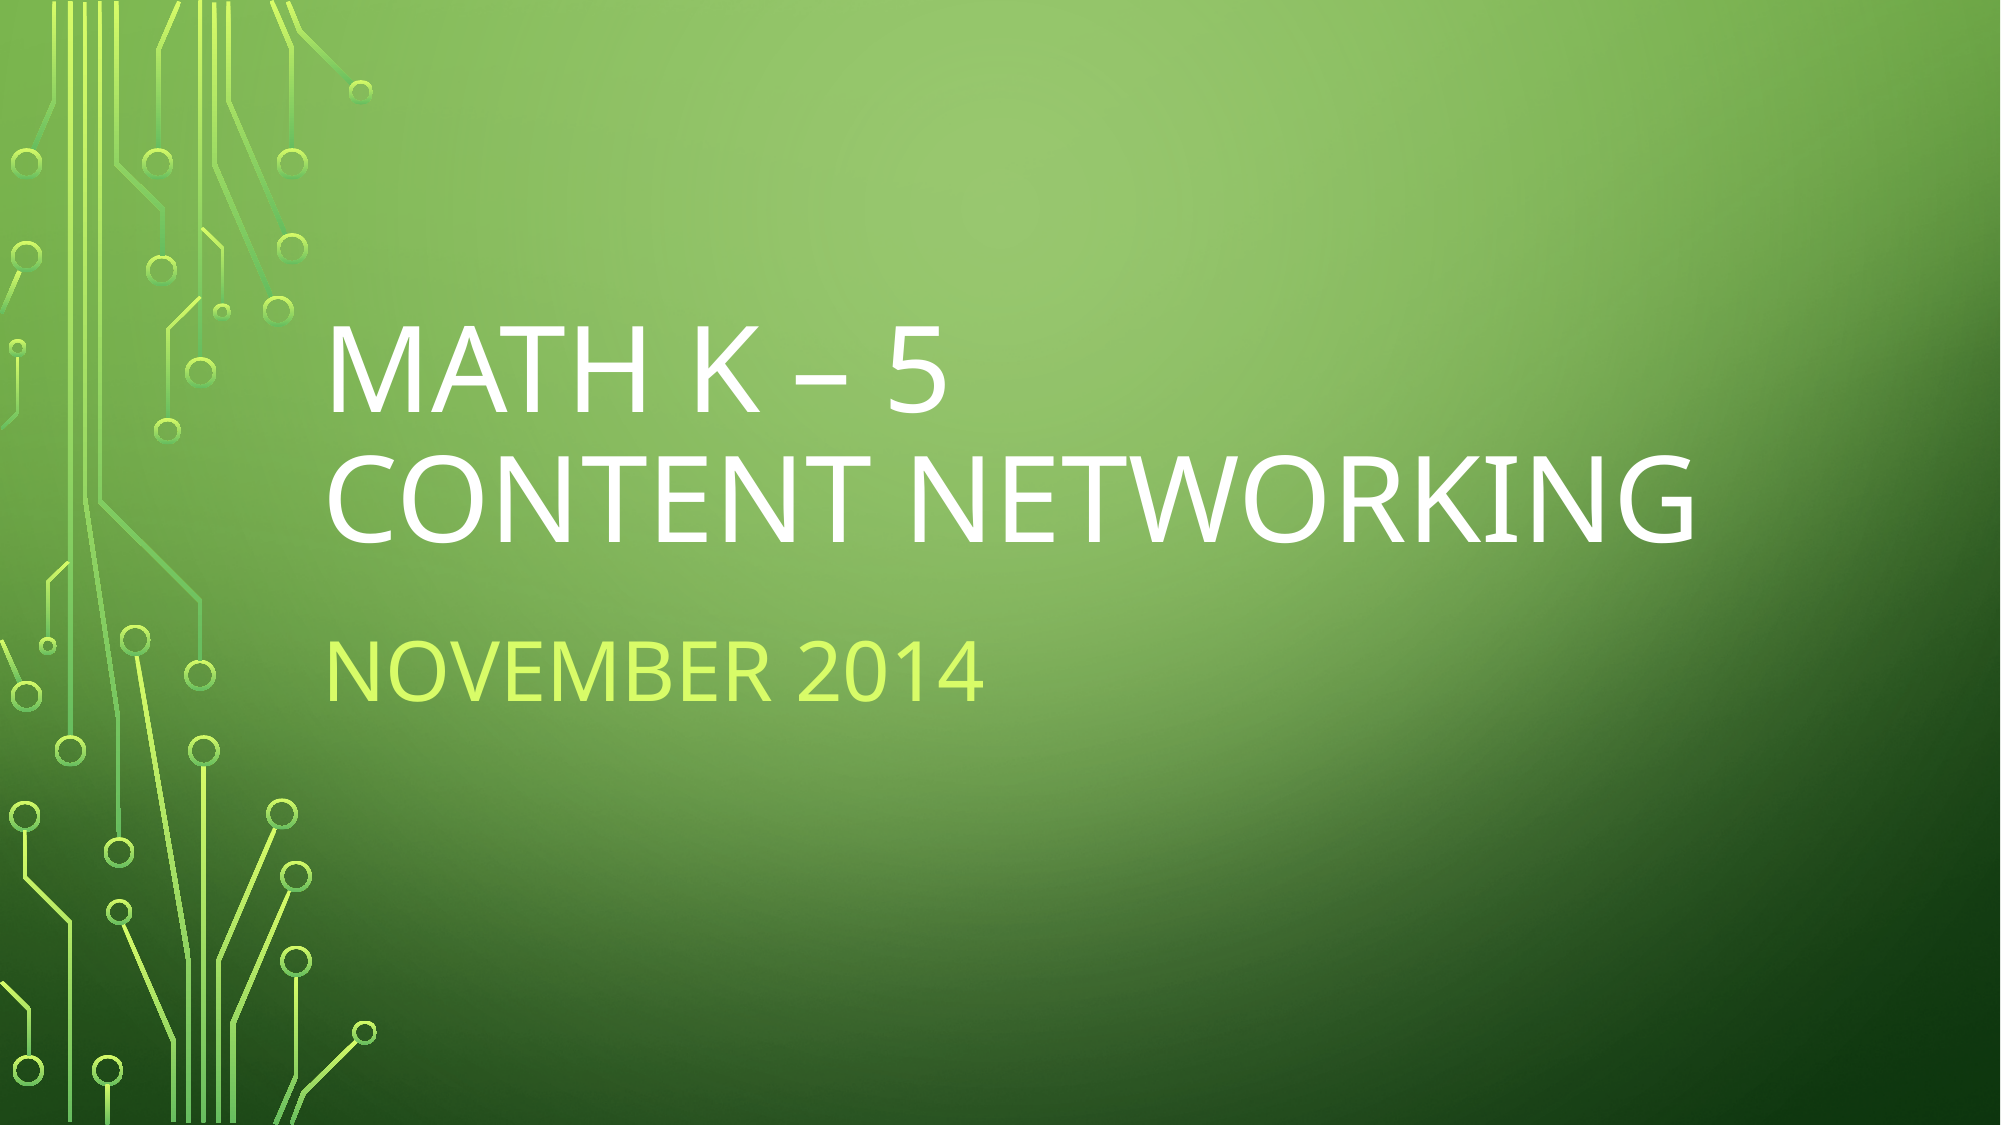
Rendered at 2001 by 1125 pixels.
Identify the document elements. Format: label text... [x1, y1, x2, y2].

title Math K – 5 Content networking [307, 184, 1750, 576]
subtitle November 2014 [307, 590, 1750, 863]
